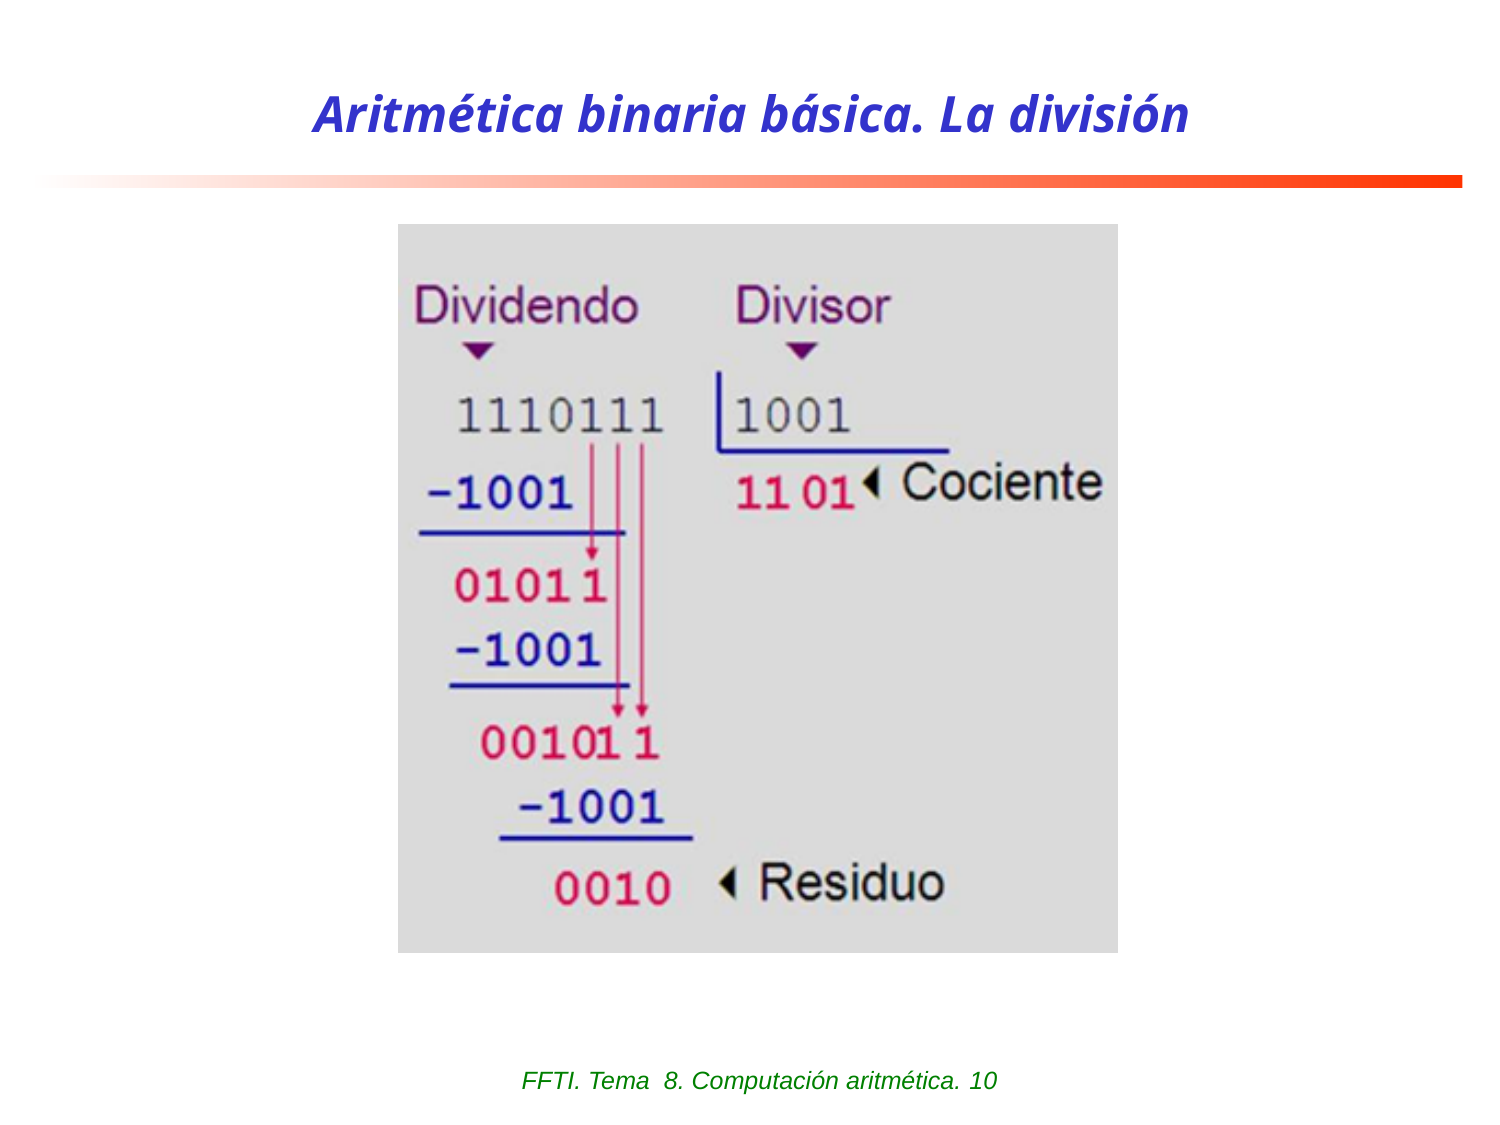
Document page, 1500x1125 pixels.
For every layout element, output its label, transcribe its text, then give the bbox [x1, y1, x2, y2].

title Aritmética binaria básica. La división [68, 49, 1451, 176]
picture [397, 224, 1118, 953]
footer FFTI. Tema 8. Computación aritmética. 10 [68, 1056, 1451, 1103]
